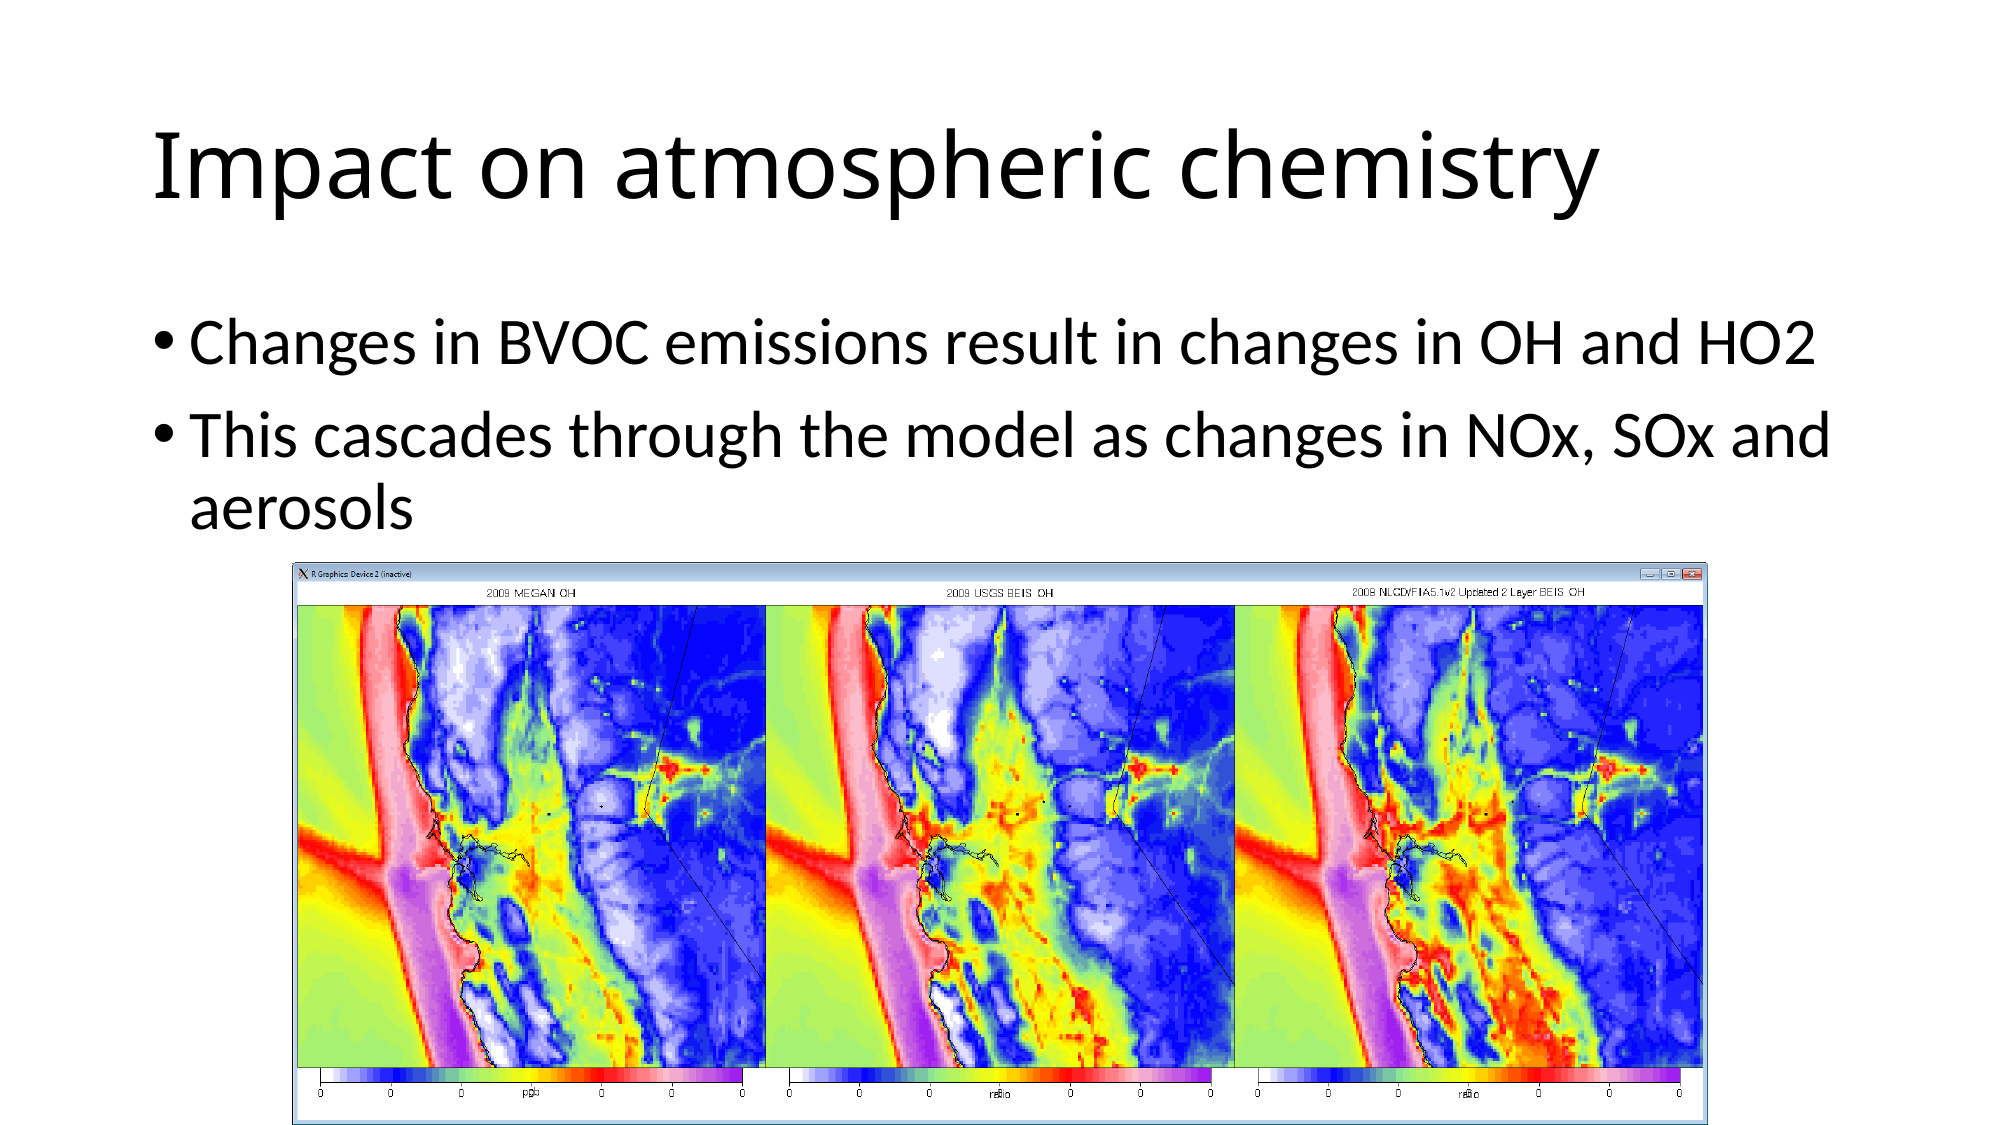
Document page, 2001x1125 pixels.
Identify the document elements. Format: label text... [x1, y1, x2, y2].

list Changes in BVOC emissions result in changes in OH and HO2 This cascades through the model as changes in NOx, SOx and aerosols [137, 299, 1863, 1014]
picture [292, 562, 1708, 1125]
title Impact on atmospheric chemistry [137, 59, 1863, 278]
